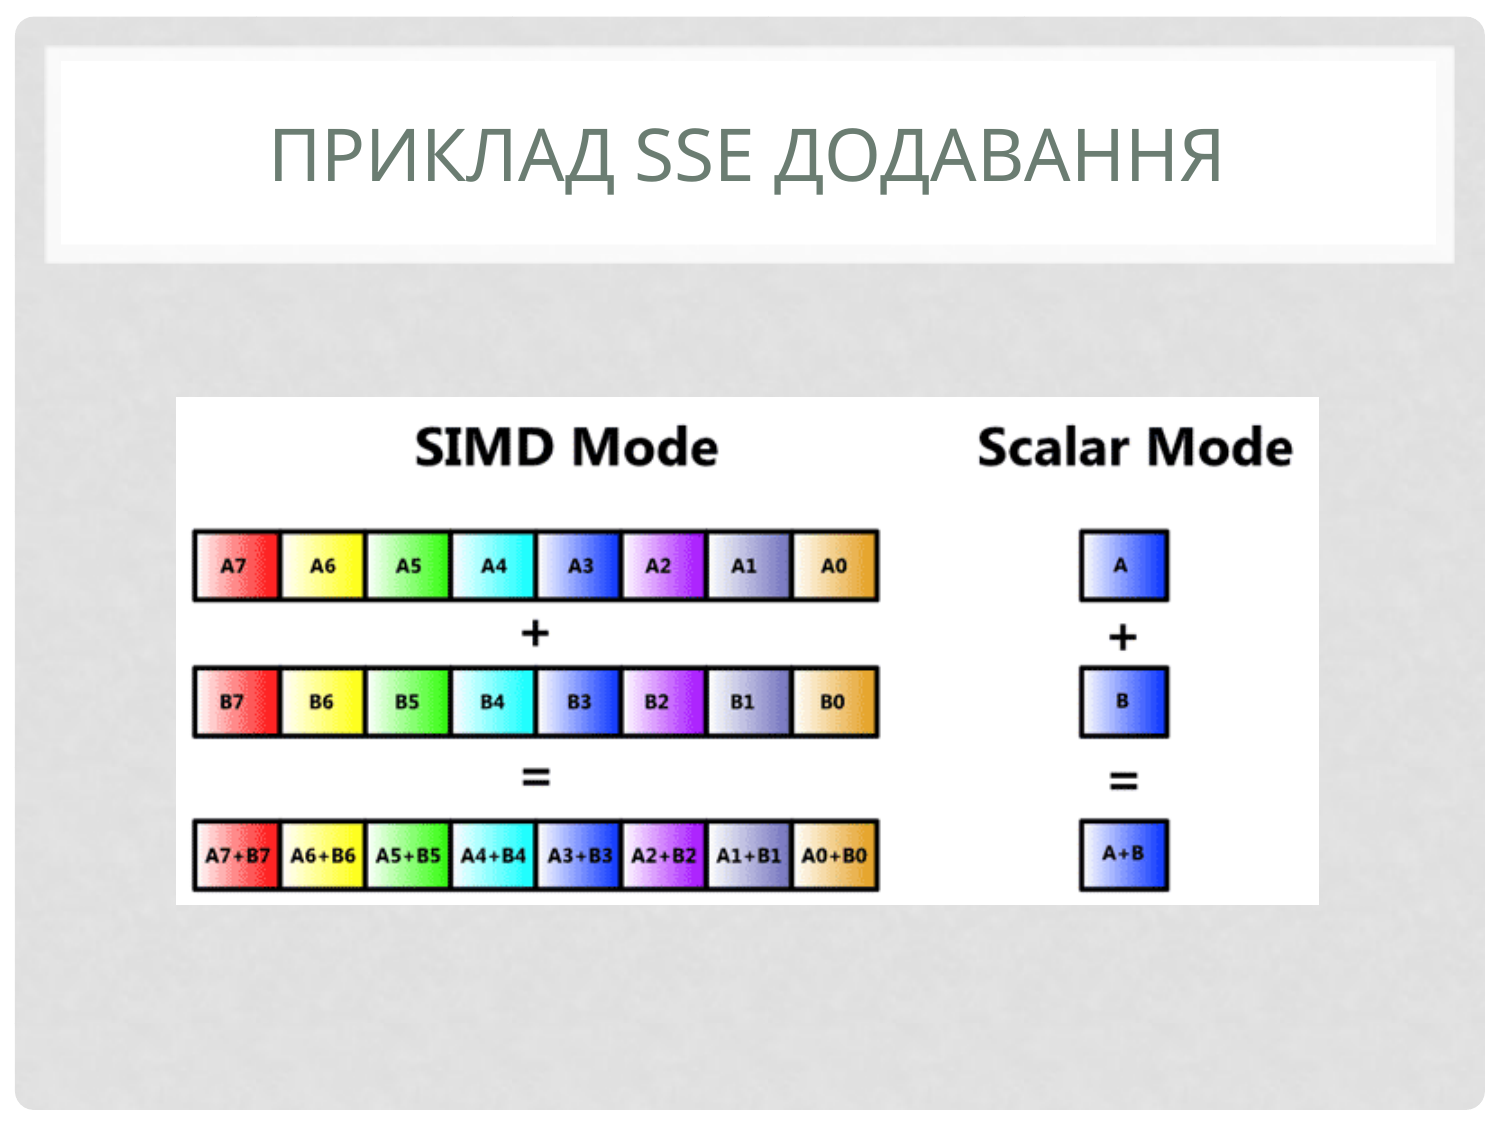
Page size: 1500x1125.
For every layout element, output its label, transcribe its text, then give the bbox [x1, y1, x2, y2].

title Приклад SSE додавання [69, 66, 1425, 238]
picture [176, 396, 1320, 906]
